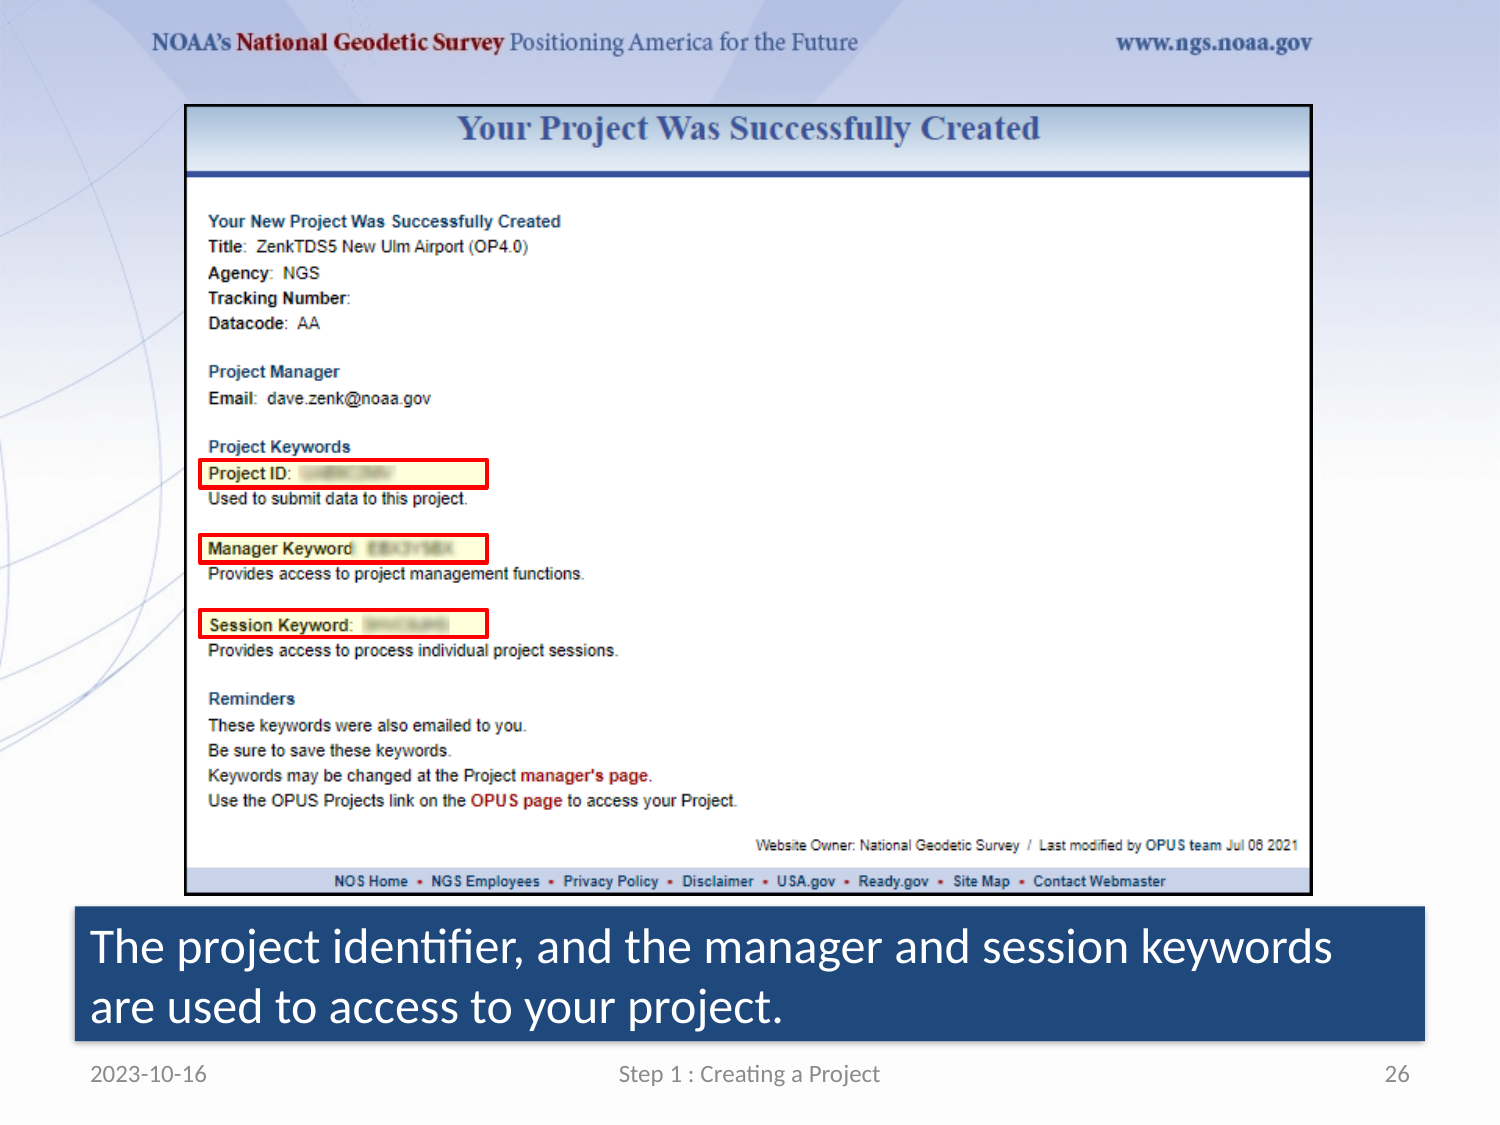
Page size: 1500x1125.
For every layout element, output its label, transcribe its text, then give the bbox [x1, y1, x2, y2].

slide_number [75, 1042, 425, 1103]
picture [0, 0, 1500, 1125]
text_box The project identifier, and the manager and session keywords are used to access to your project. [74, 906, 1425, 1042]
slide_number 26 [1074, 1042, 1425, 1103]
footer Step 1 : Creating a Project [512, 1042, 988, 1103]
